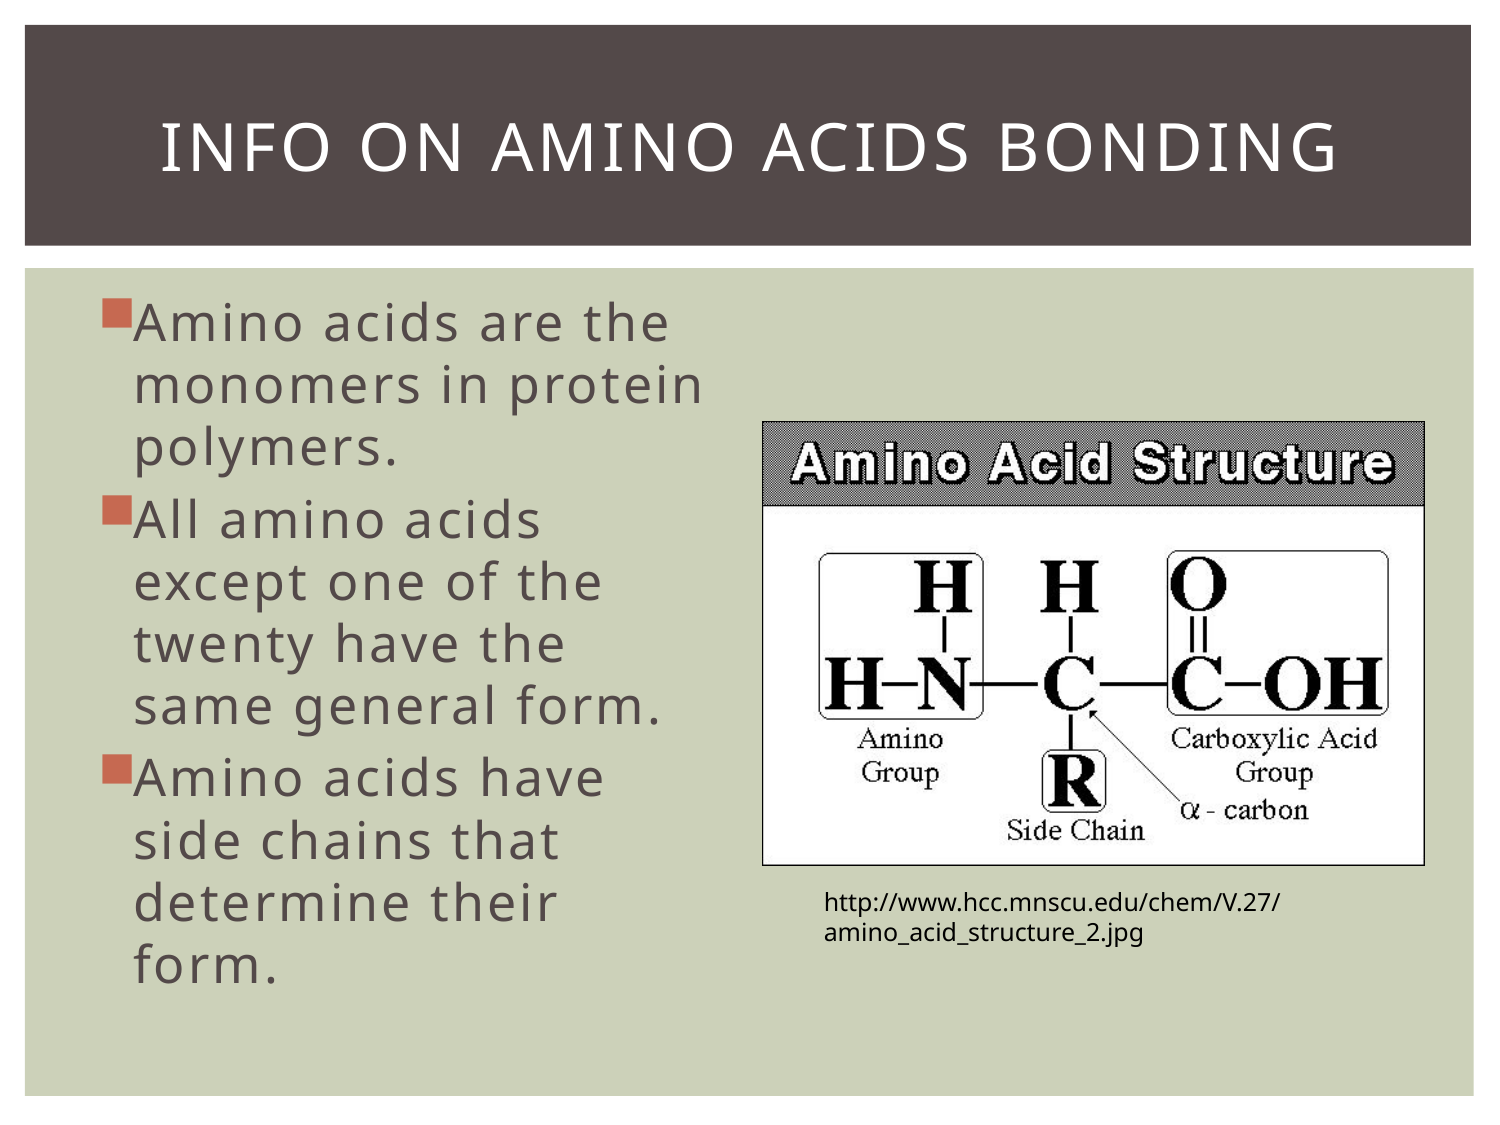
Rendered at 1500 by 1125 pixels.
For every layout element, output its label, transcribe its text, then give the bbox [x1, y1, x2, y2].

text_box http://www.hcc.mnscu.edu/chem/V.27/amino_acid_structure_2.jpg [809, 878, 1400, 954]
list Amino acids are the monomers in protein polymers. All amino acids except one of the twenty have the same general form. Amino acids have side chains that determine their form. [75, 281, 738, 1005]
title Info on Amino Acids Bonding [62, 58, 1438, 232]
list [762, 421, 1426, 866]
